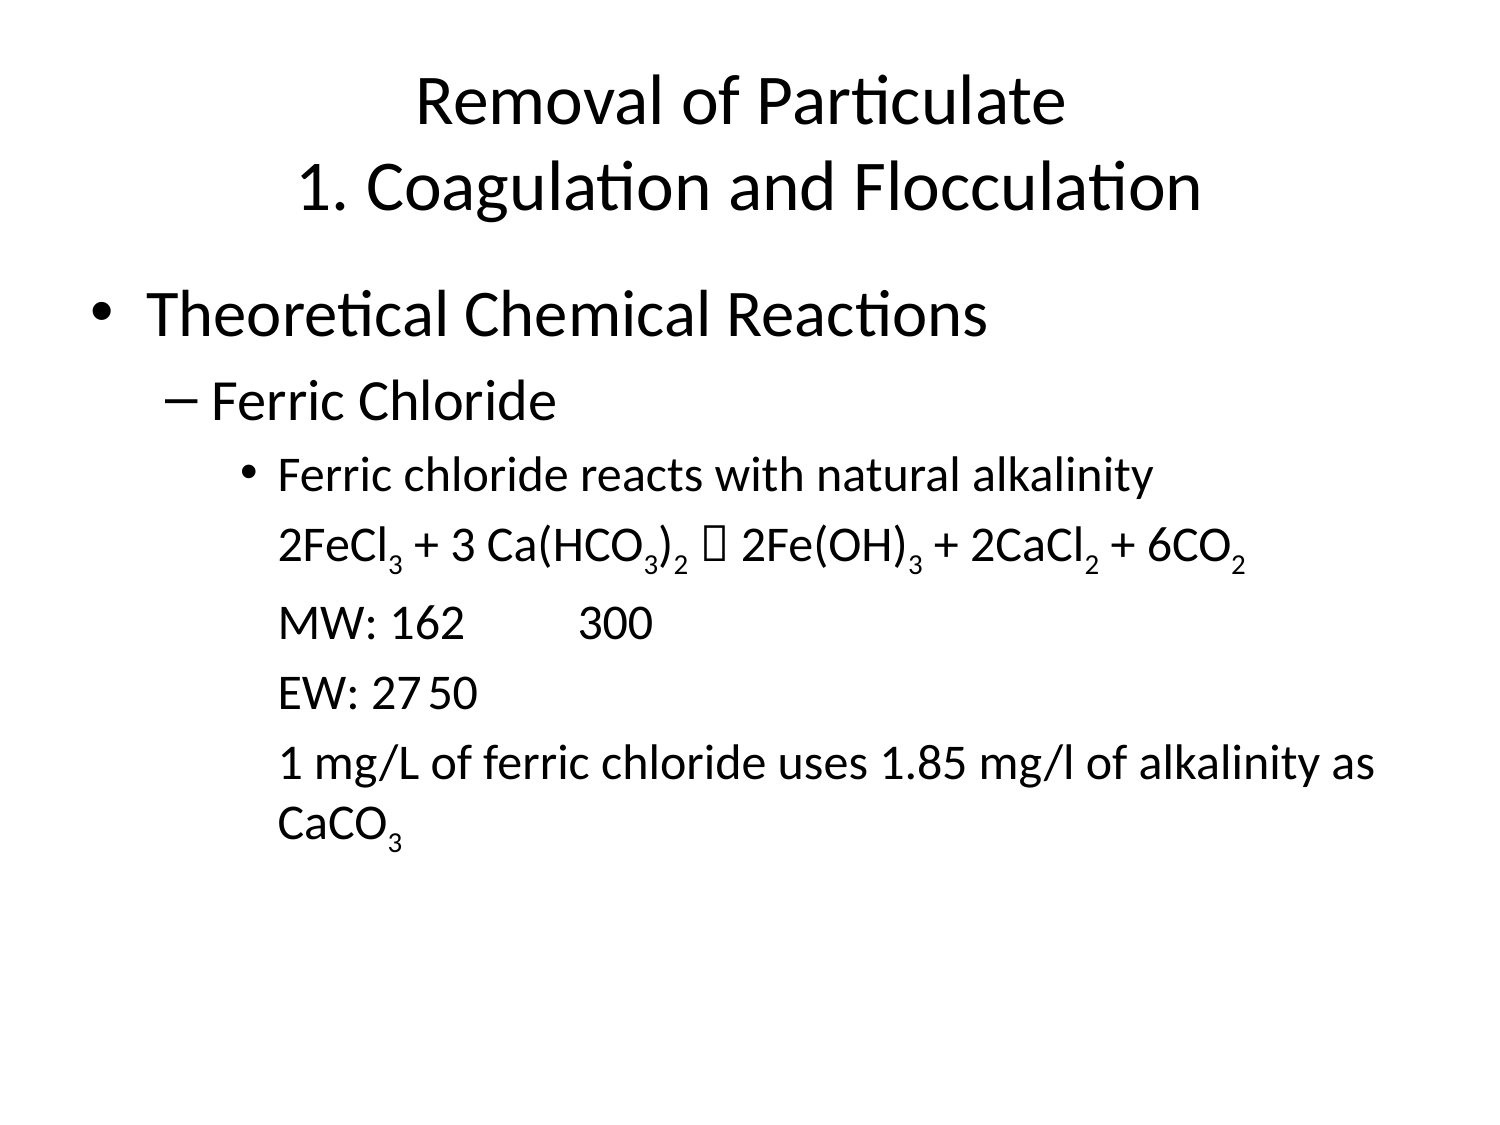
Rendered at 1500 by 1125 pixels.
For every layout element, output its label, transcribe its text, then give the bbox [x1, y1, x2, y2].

list Theoretical Chemical Reactions Ferric Chloride Ferric chloride reacts with natural alkalinity 2FeCl3 + 3 Ca(HCO3)2  2Fe(OH)3 + 2CaCl2 + 6CO2 MW: 162 300 EW: 27 50 1 mg/L of ferric chloride uses 1.85 mg/l of alkalinity as CaCO3 [75, 262, 1425, 1071]
title Removal of Particulate 1. Coagulation and Flocculation [75, 45, 1425, 233]
